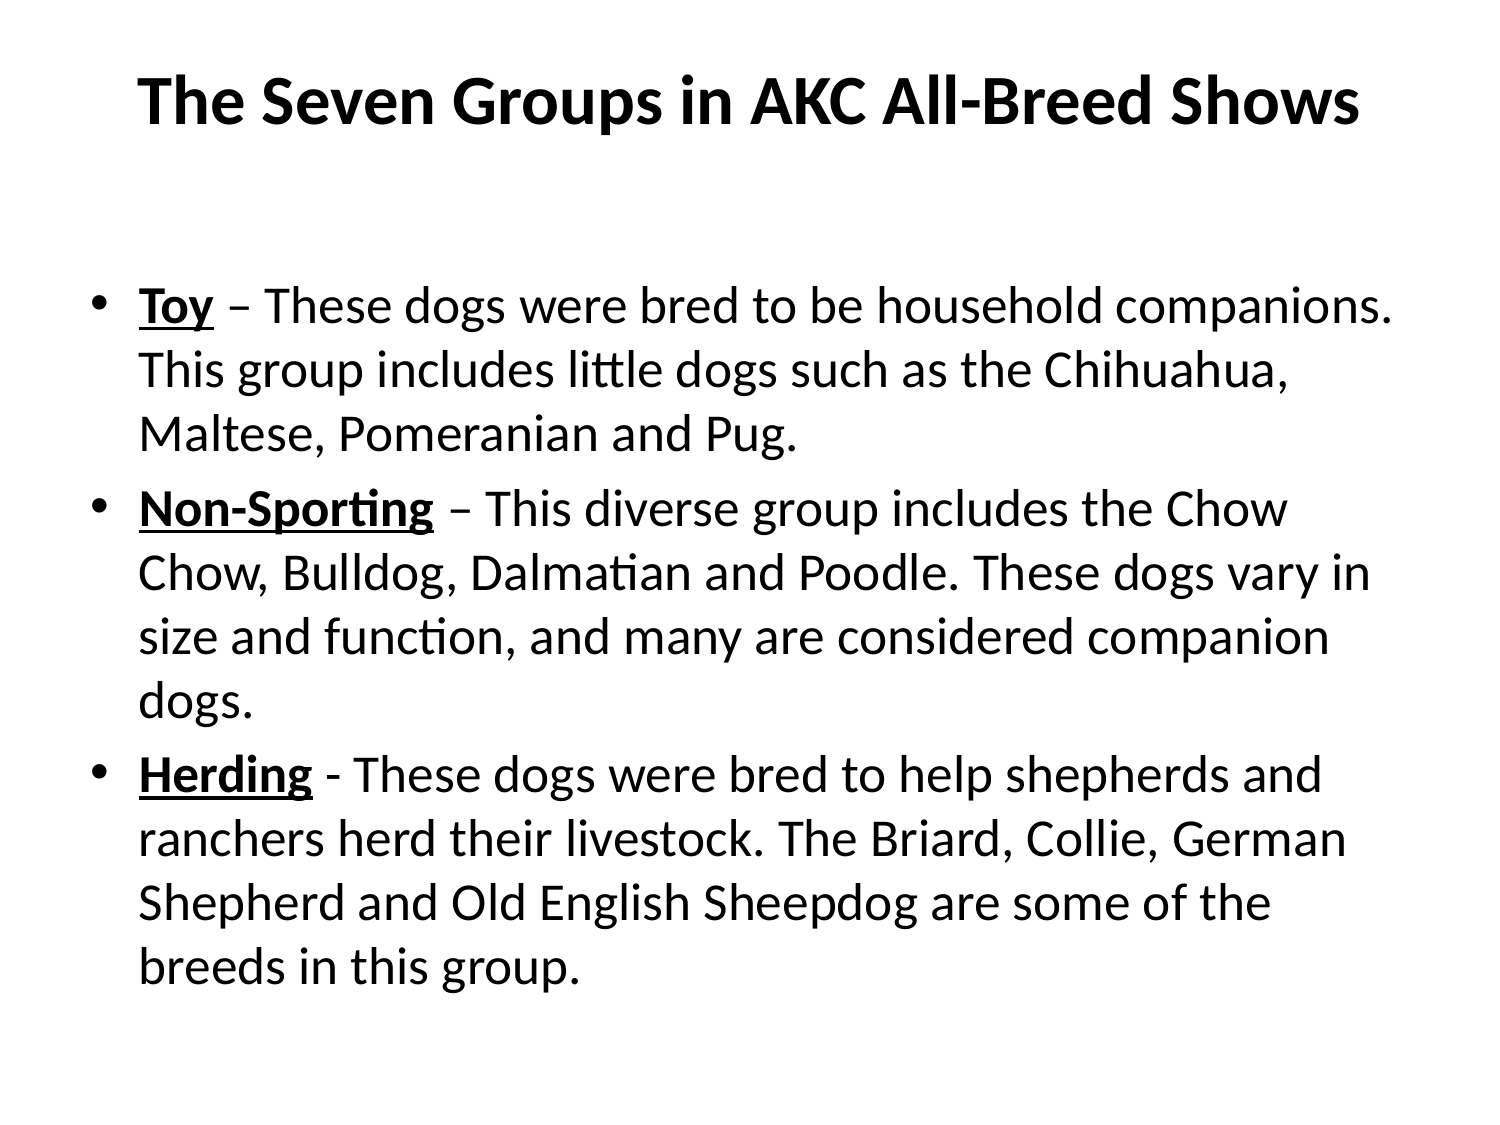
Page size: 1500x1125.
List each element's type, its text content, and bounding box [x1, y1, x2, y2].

title The Seven Groups in AKC All-Breed Shows [75, 45, 1425, 233]
list Toy – These dogs were bred to be household companions. This group includes little dogs such as the Chihuahua, Maltese, Pomeranian and Pug. Non-Sporting – This diverse group includes the Chow Chow, Bulldog, Dalmatian and Poodle. These dogs vary in size and function, and many are considered companion dogs. Herding - These dogs were bred to help shepherds and ranchers herd their livestock. The Briard, Collie, German Shepherd and Old English Sheepdog are some of the breeds in this group. [75, 262, 1425, 1005]
